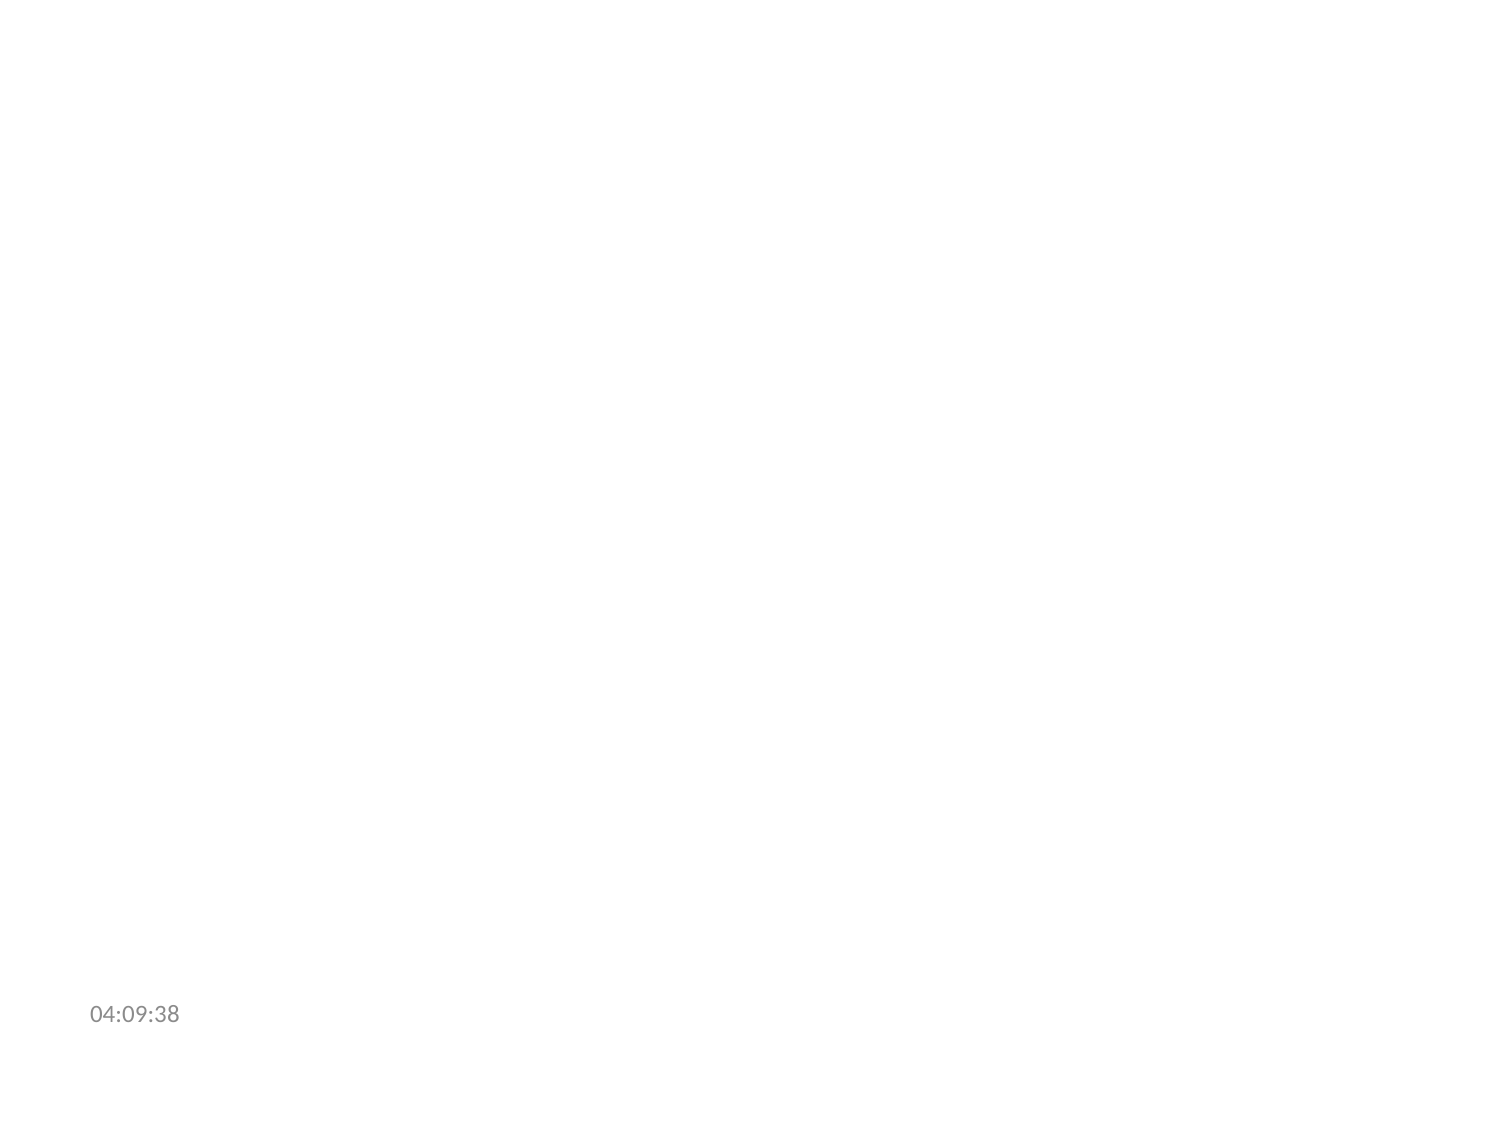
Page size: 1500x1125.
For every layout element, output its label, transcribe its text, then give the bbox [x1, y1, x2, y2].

text_box 15:35:09 [75, 982, 425, 1043]
